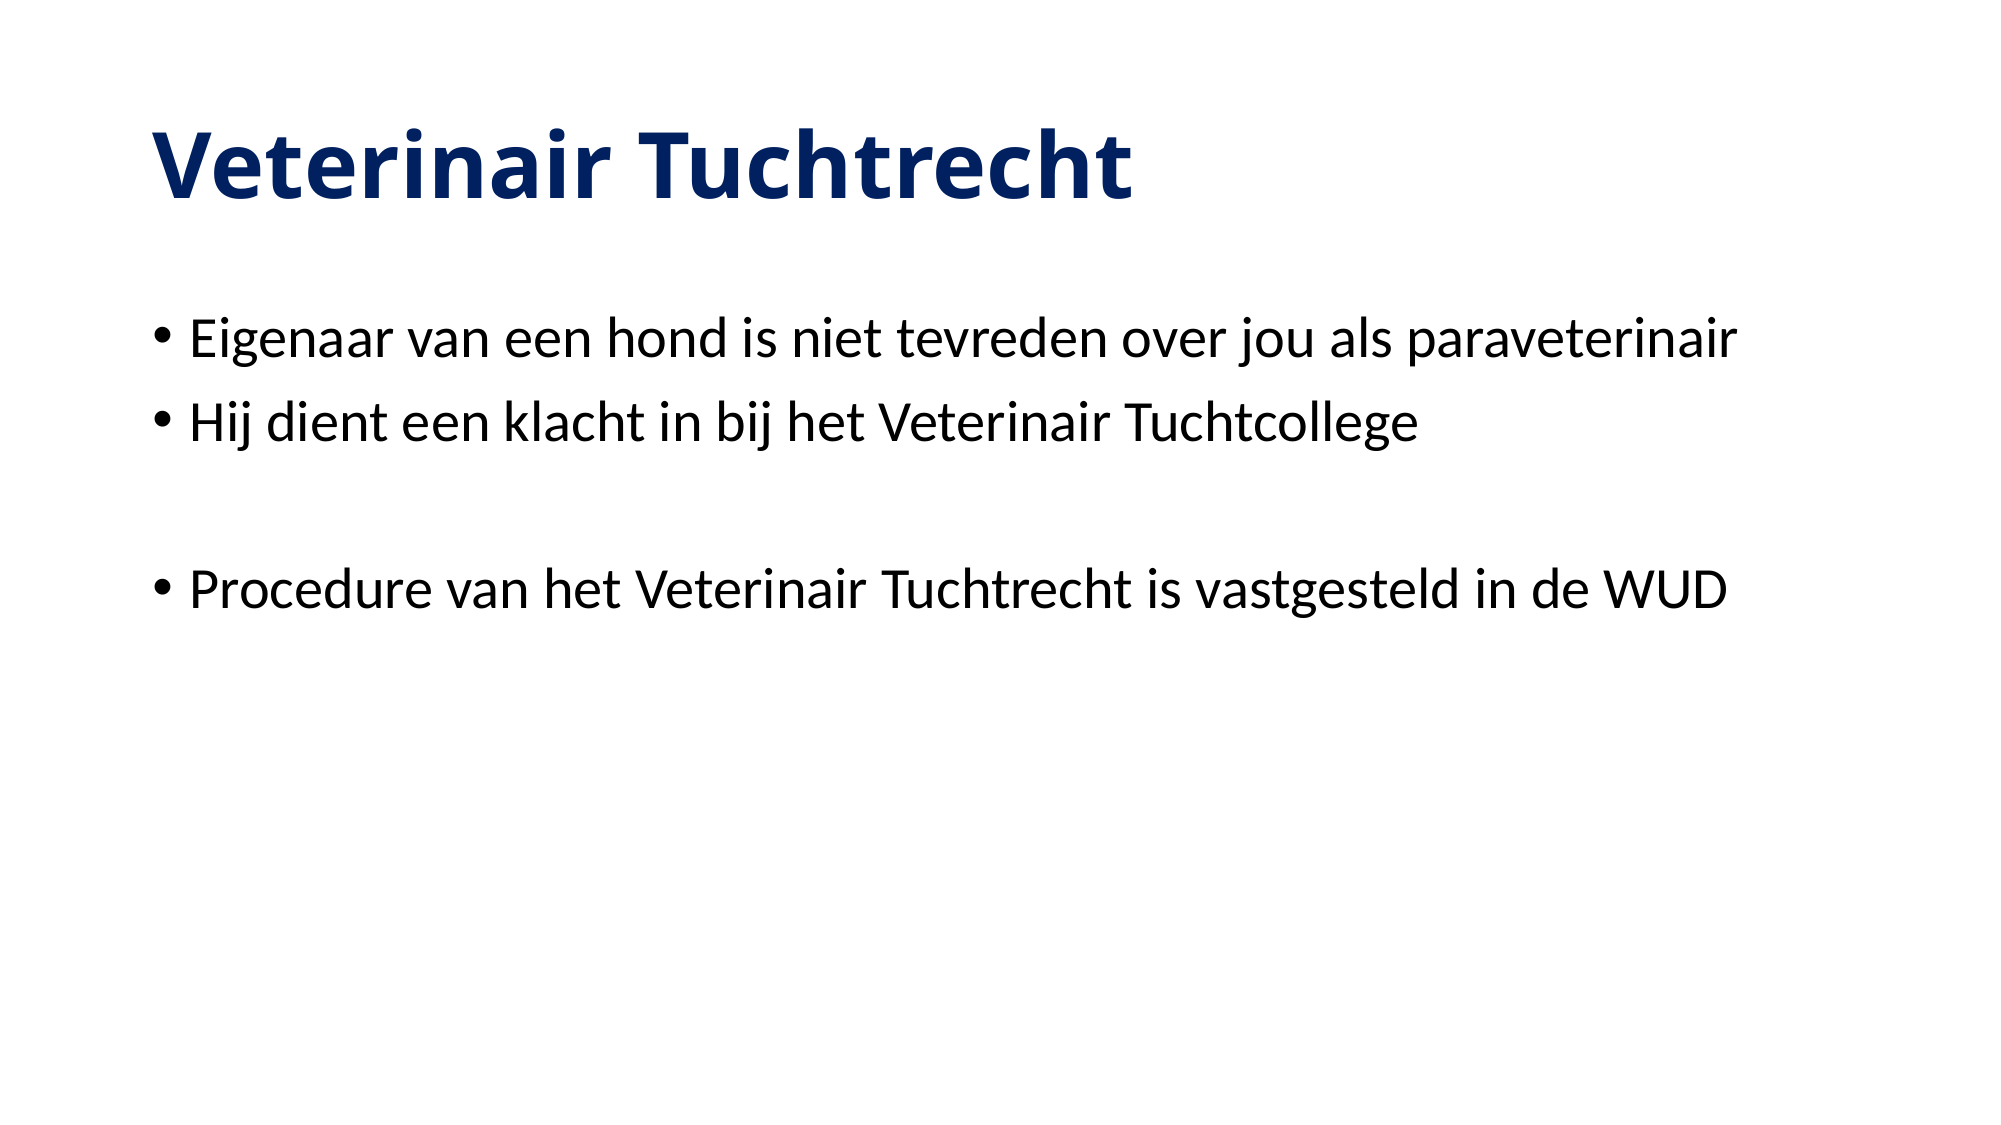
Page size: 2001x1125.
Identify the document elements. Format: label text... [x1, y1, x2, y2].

list Eigenaar van een hond is niet tevreden over jou als paraveterinair Hij dient een klacht in bij het Veterinair Tuchtcollege Procedure van het Veterinair Tuchtrecht is vastgesteld in de WUD [137, 299, 1863, 1014]
title Veterinair Tuchtrecht [137, 59, 1863, 278]
